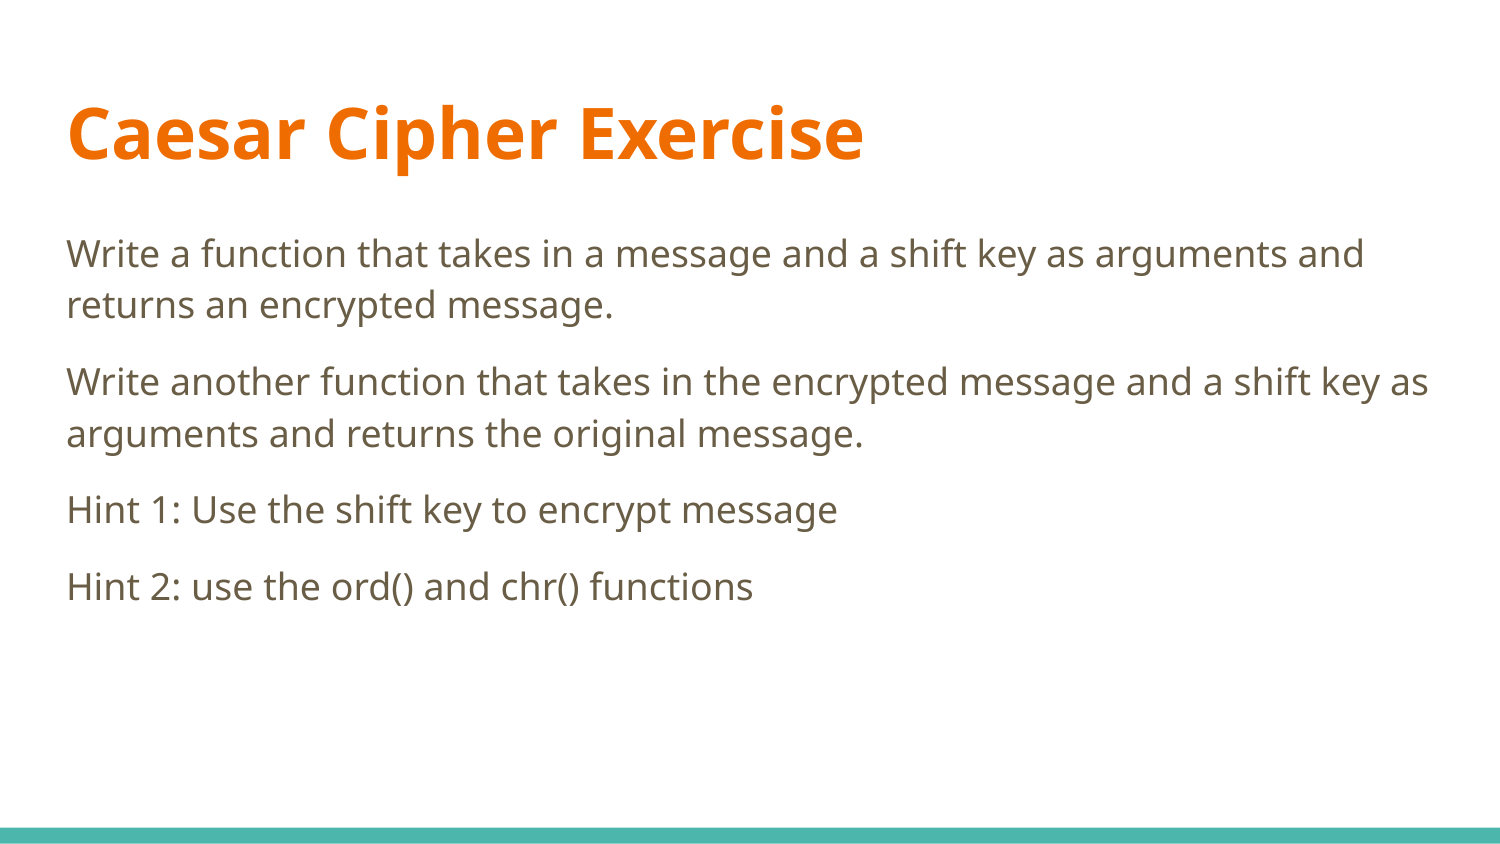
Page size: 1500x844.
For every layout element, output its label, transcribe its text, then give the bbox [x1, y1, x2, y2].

title Caesar Cipher Exercise [51, 72, 1449, 189]
list Write a function that takes in a message and a shift key as arguments and returns an encrypted message. Write another function that takes in the encrypted message and a shift key as arguments and returns the original message. Hint 1: Use the shift key to encrypt message Hint 2: use the ord() and chr() functions [51, 207, 1449, 750]
